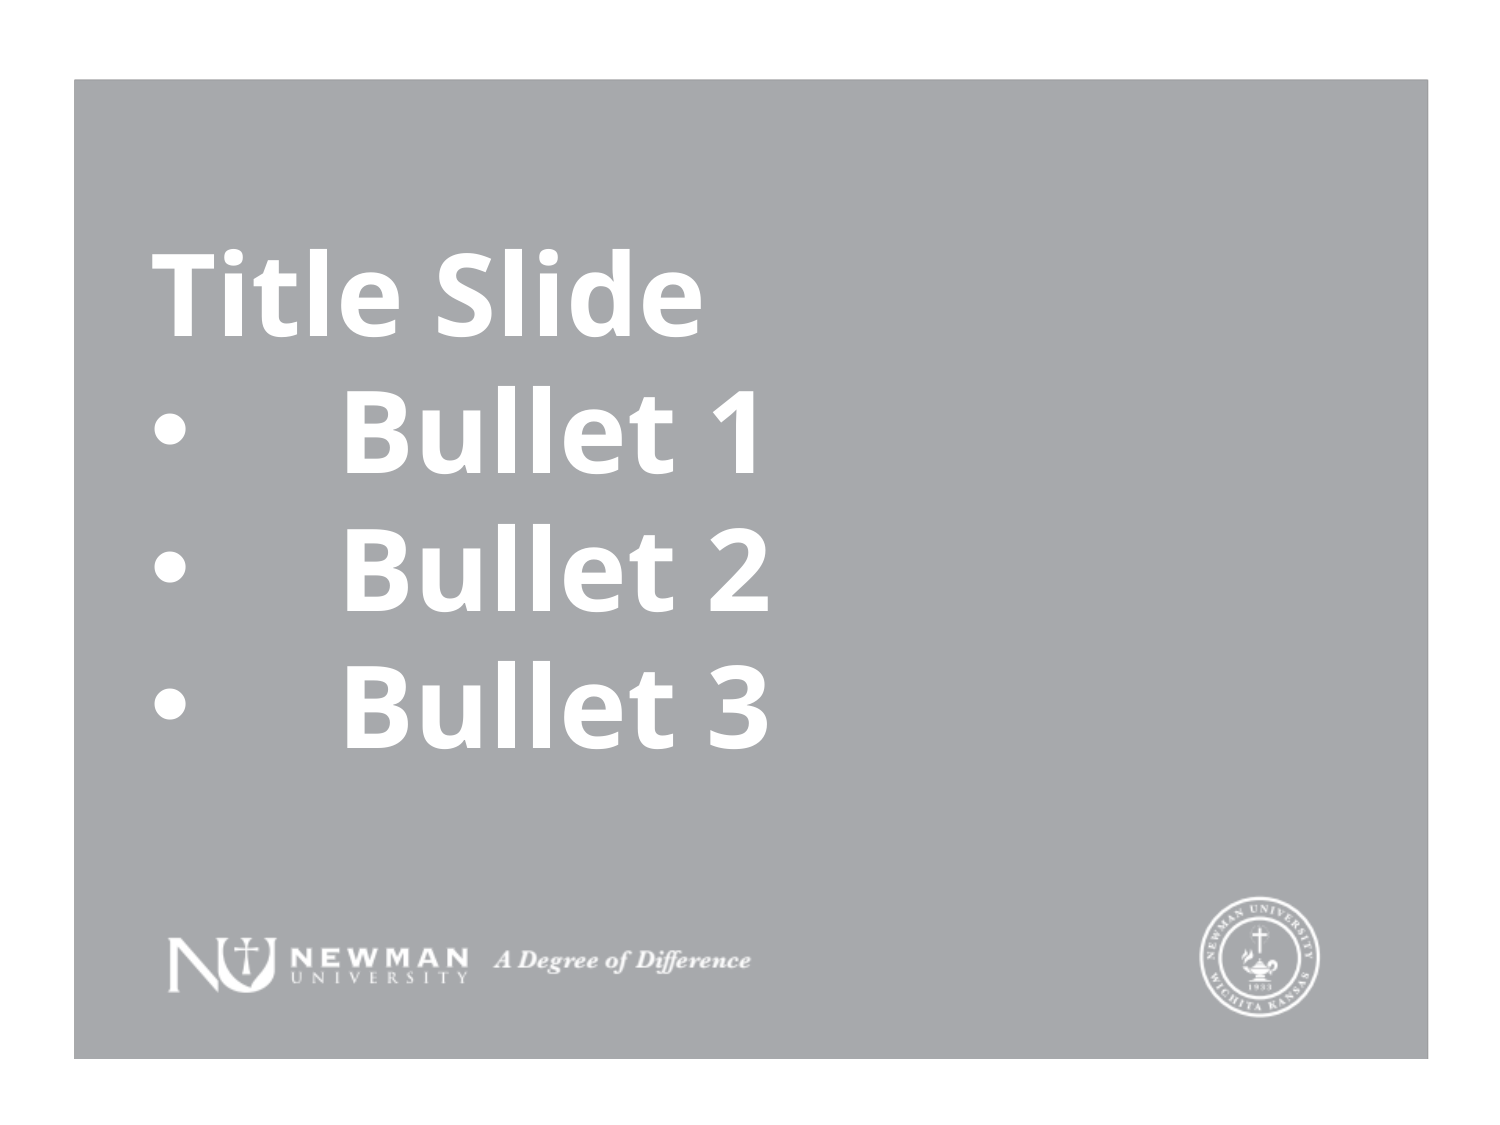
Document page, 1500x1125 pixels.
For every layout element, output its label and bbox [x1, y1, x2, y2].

picture [56, 66, 1444, 1059]
